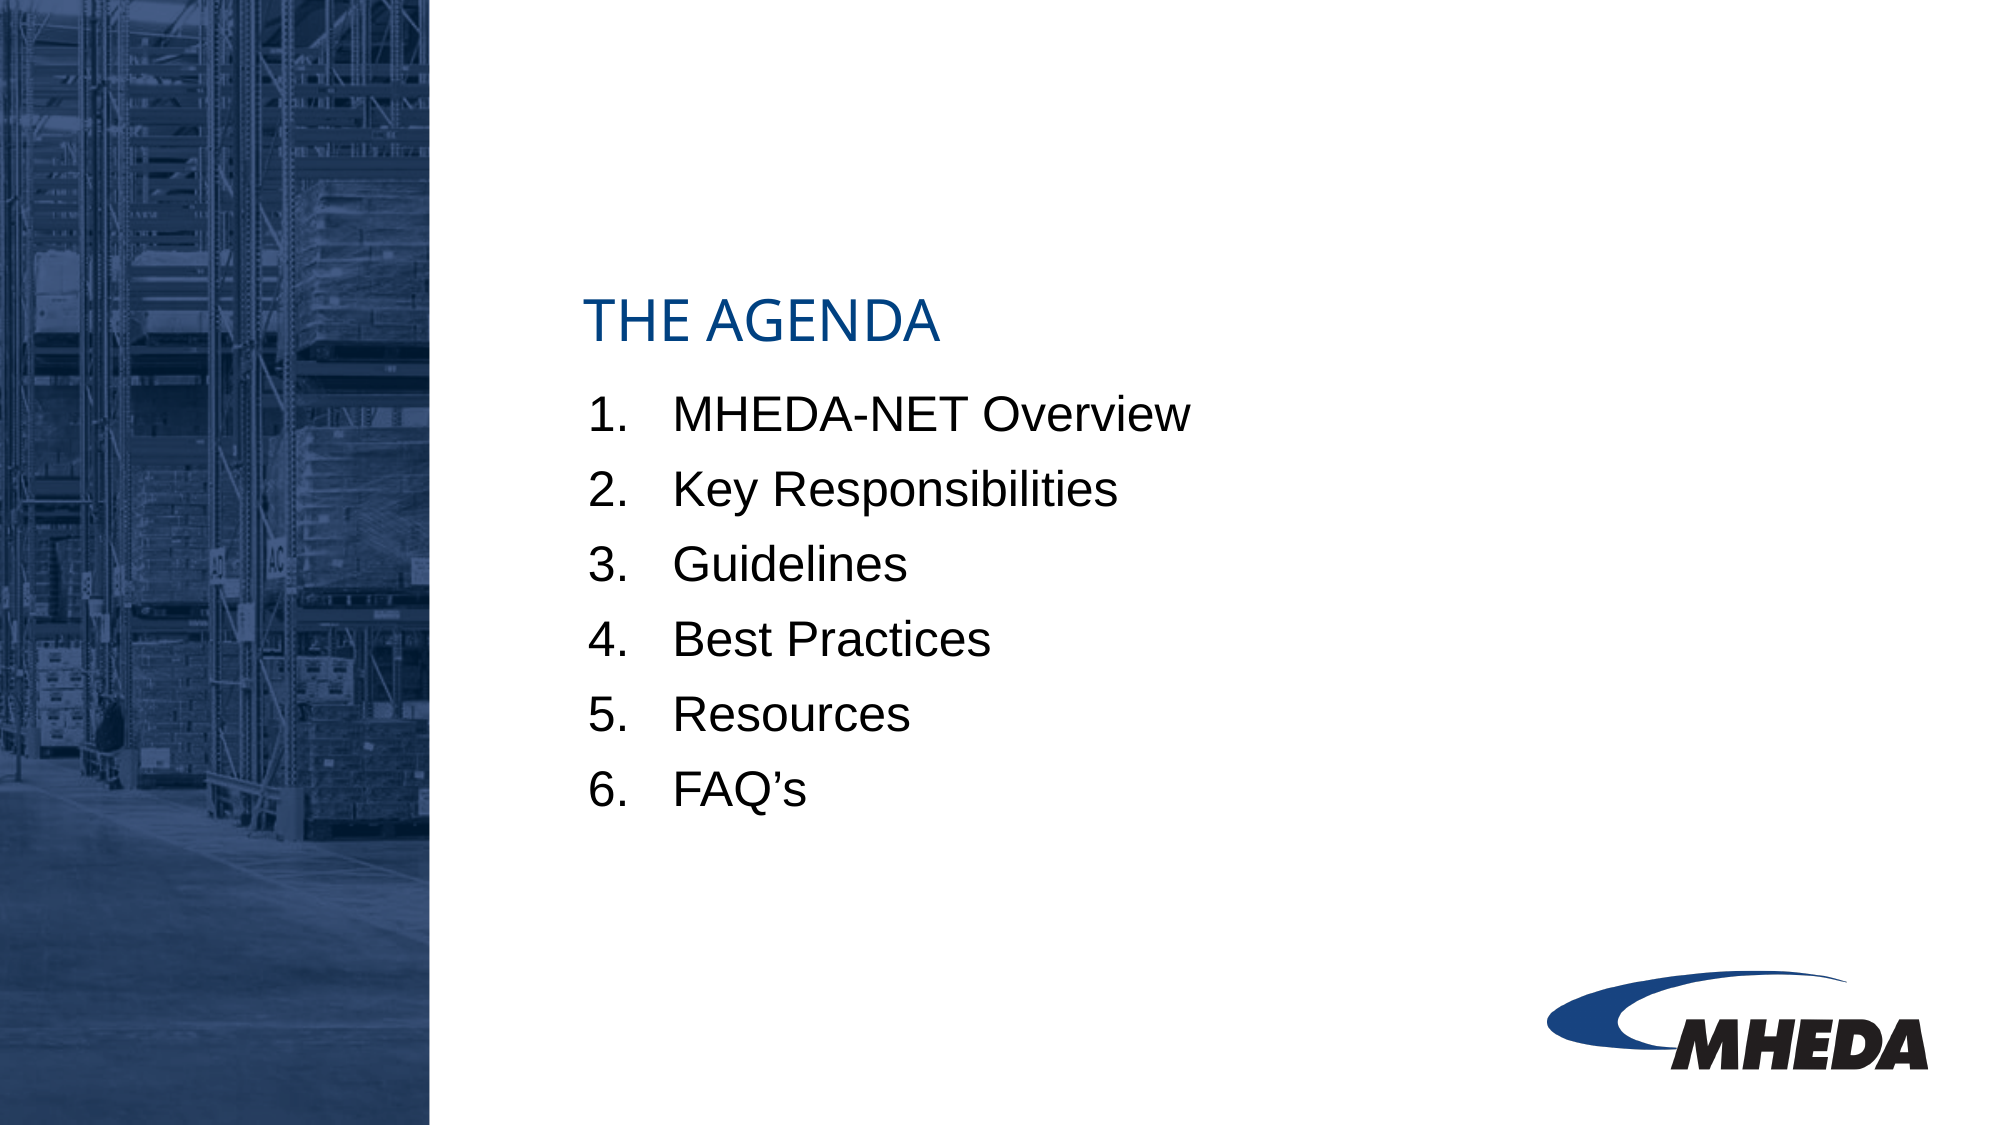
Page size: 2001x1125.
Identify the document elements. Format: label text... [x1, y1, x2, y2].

title The agenda [568, 272, 1886, 372]
picture [1546, 970, 1930, 1070]
list MHEDA-NET Overview Key Responsibilities Guidelines Best Practices Resources FAQ’s [572, 381, 1886, 924]
